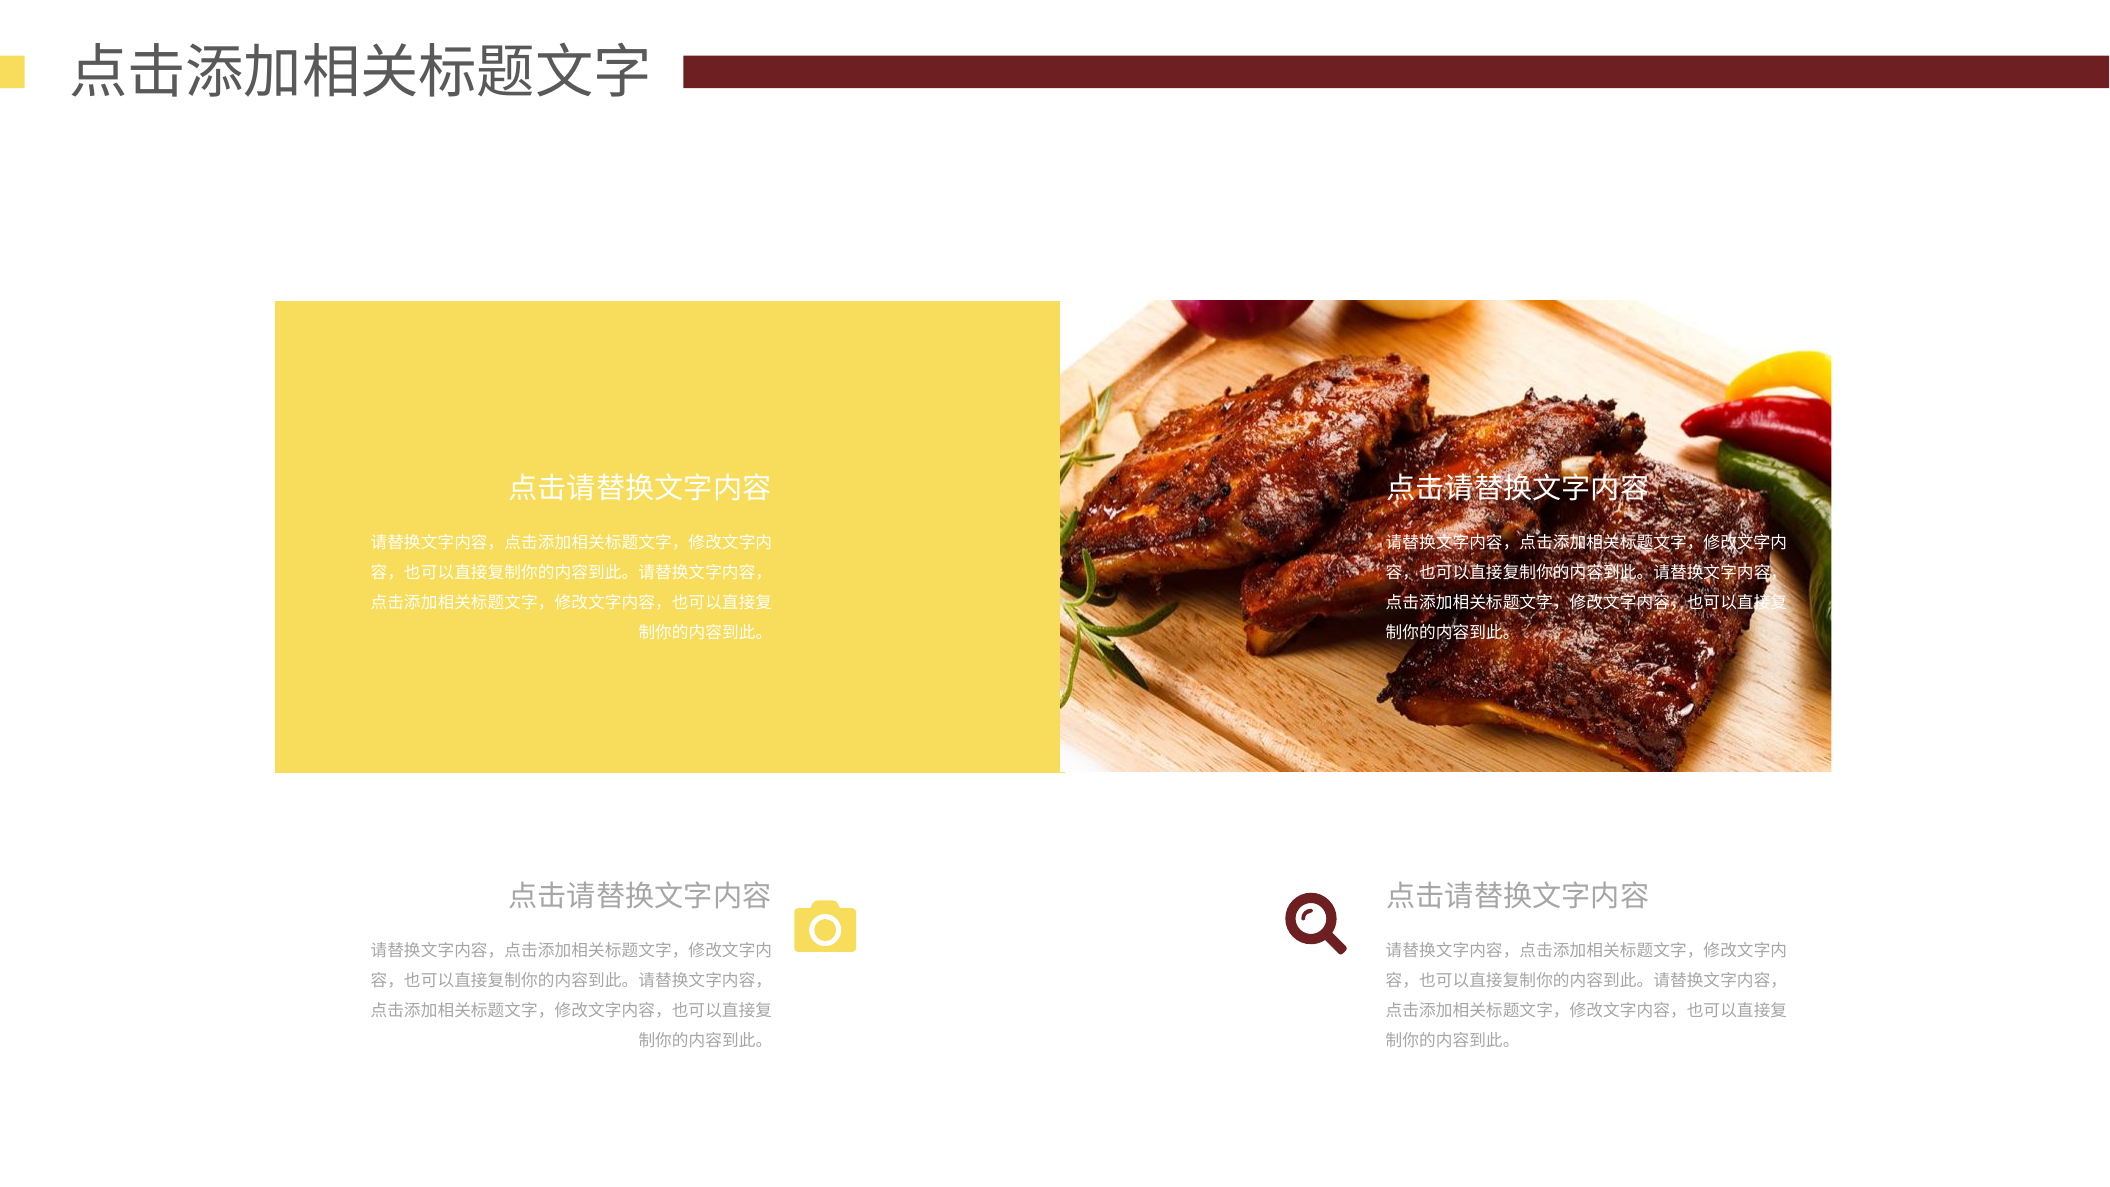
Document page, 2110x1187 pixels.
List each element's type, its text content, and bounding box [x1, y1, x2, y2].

text_box [1285, 892, 1347, 955]
text_box [274, 300, 1065, 773]
text_box [794, 900, 857, 952]
text_box 点击请替换文字内容 [491, 869, 788, 921]
text_box 请替换文字内容，点击添加相关标题文字，修改文字内容，也可以直接复制你的内容到此。请替换文字内容，点击添加相关标题文字，修改文字内容，也可以直接复制你的内容到此。 [1369, 514, 1814, 651]
text_box 请替换文字内容，点击添加相关标题文字，修改文字内容，也可以直接复制你的内容到此。请替换文字内容，点击添加相关标题文字，修改文字内容，也可以直接复制你的内容到此。 [1369, 921, 1814, 1058]
text_box 点击请替换文字内容 [1370, 869, 1667, 921]
text_box 点击添加相关标题文字 [54, 26, 667, 112]
text_box [1060, 300, 1832, 772]
text_box 请替换文字内容，点击添加相关标题文字，修改文字内容，也可以直接复制你的内容到此。请替换文字内容，点击添加相关标题文字，修改文字内容，也可以直接复制你的内容到此。 [344, 921, 789, 1058]
text_box 请替换文字内容，点击添加相关标题文字，修改文字内容，也可以直接复制你的内容到此。请替换文字内容，点击添加相关标题文字，修改文字内容，也可以直接复制你的内容到此。 [344, 514, 789, 651]
text_box 点击请替换文字内容 [491, 461, 788, 513]
text_box 点击请替换文字内容 [1370, 461, 1667, 513]
